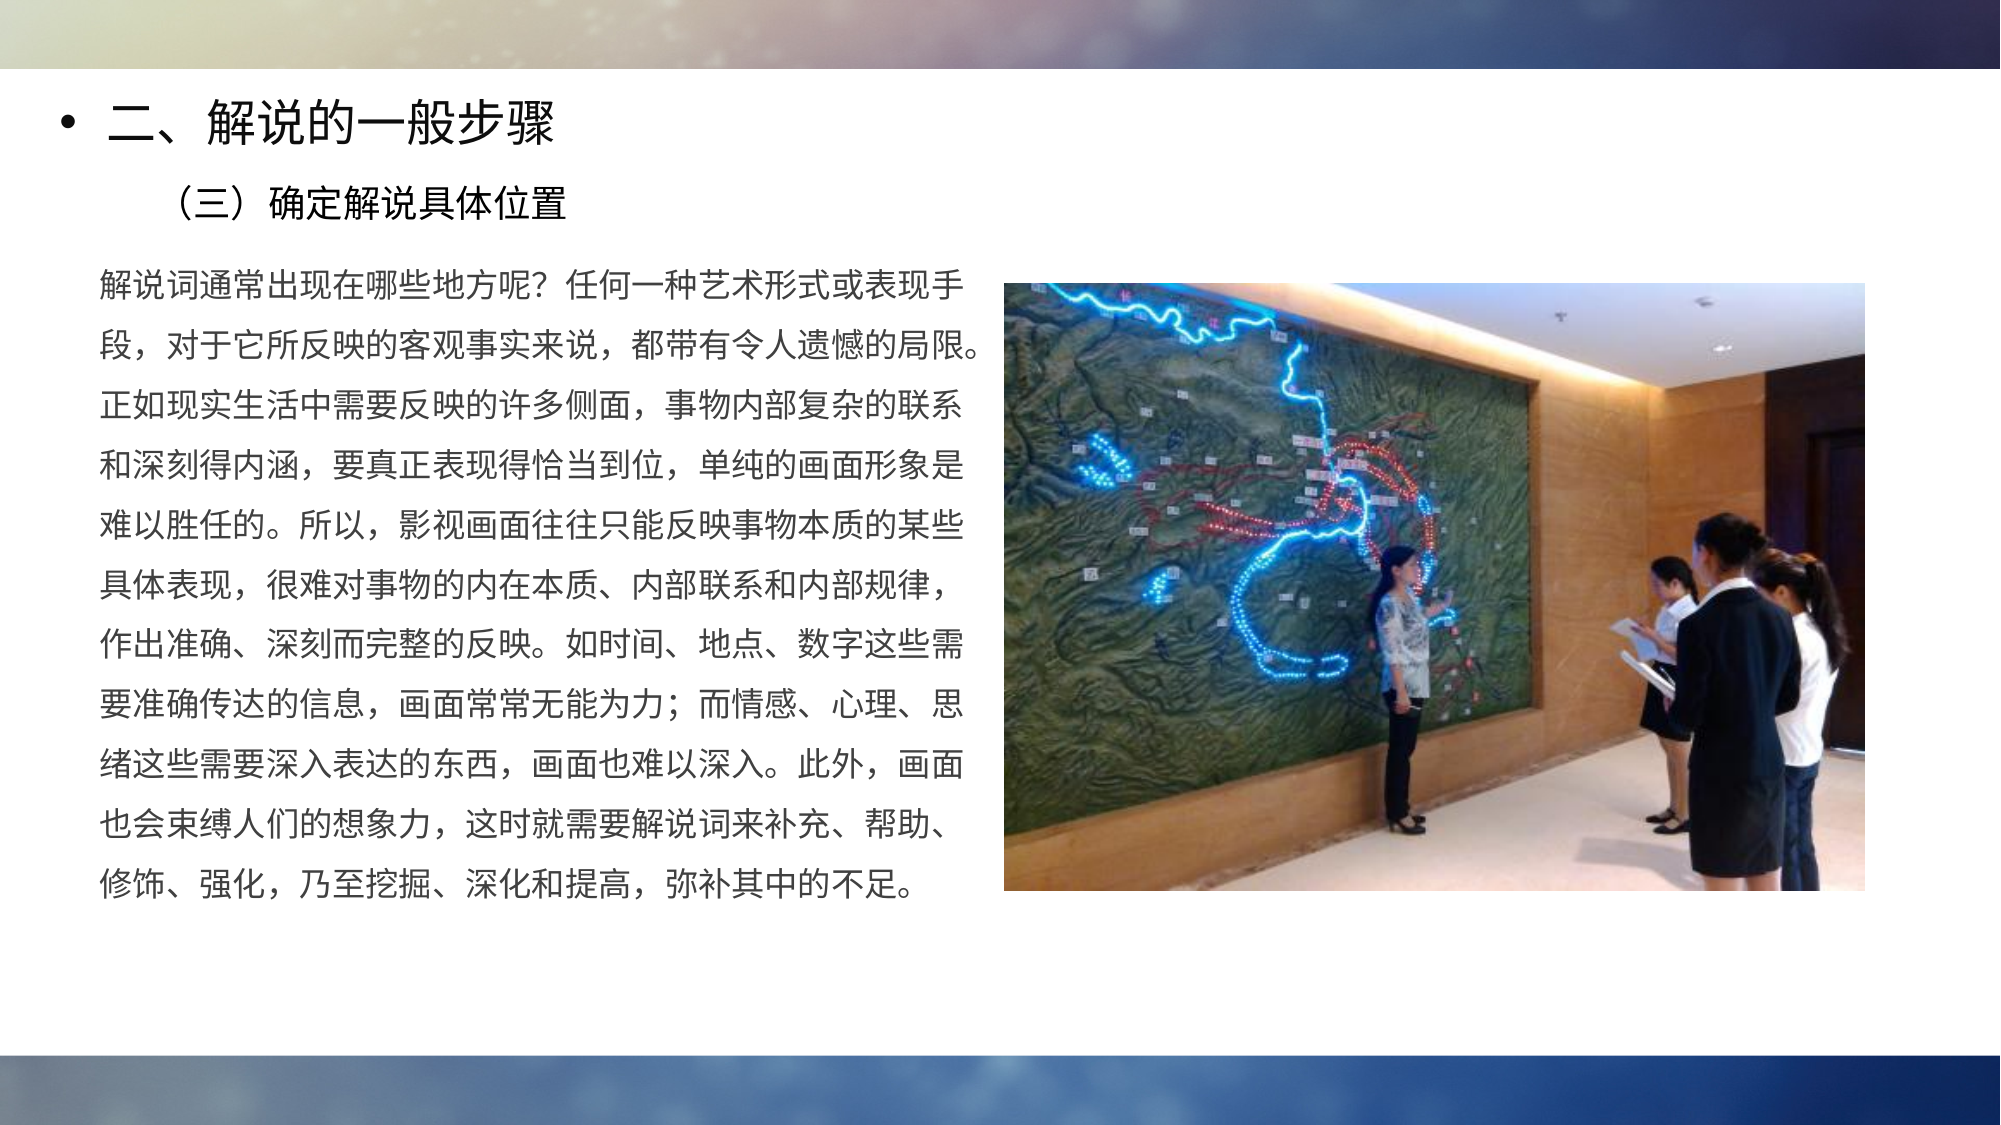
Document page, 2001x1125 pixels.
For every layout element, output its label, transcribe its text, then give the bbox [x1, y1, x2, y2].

text_box 二、解说的一般步骤 [44, 84, 799, 160]
picture [0, 0, 2000, 69]
text_box （三）确定解说具体位置 [141, 172, 584, 233]
picture [1004, 283, 1865, 891]
picture [0, 1056, 2000, 1125]
text_box 解说词通常出现在哪些地方呢？任何一种艺术形式或表现手段，对于它所反映的客观事实来说，都带有令人遗憾的局限。正如现实生活中需要反映的许多侧面，事物内部复杂的联系和深刻得内涵，要真正表现得恰当到位，单纯的画面形象是难以胜任的。所以，影视画面往往只能反映事物本质的某些具体表现，很难对事物的内在本质、内部联系和内部规律，作出准确、深刻而完整的反映。如时间、地点、数字这些需要准确传达的信息，画面常常无能为力；而情感、心理、思绪这些需要深入表达的东西，画面也难以深入。此外，画面也会束缚人们的想象力，这时就需要解说词来补充、帮助、修饰、强化，乃至挖掘、深化和提高，弥补其中的不足。 [85, 236, 981, 911]
